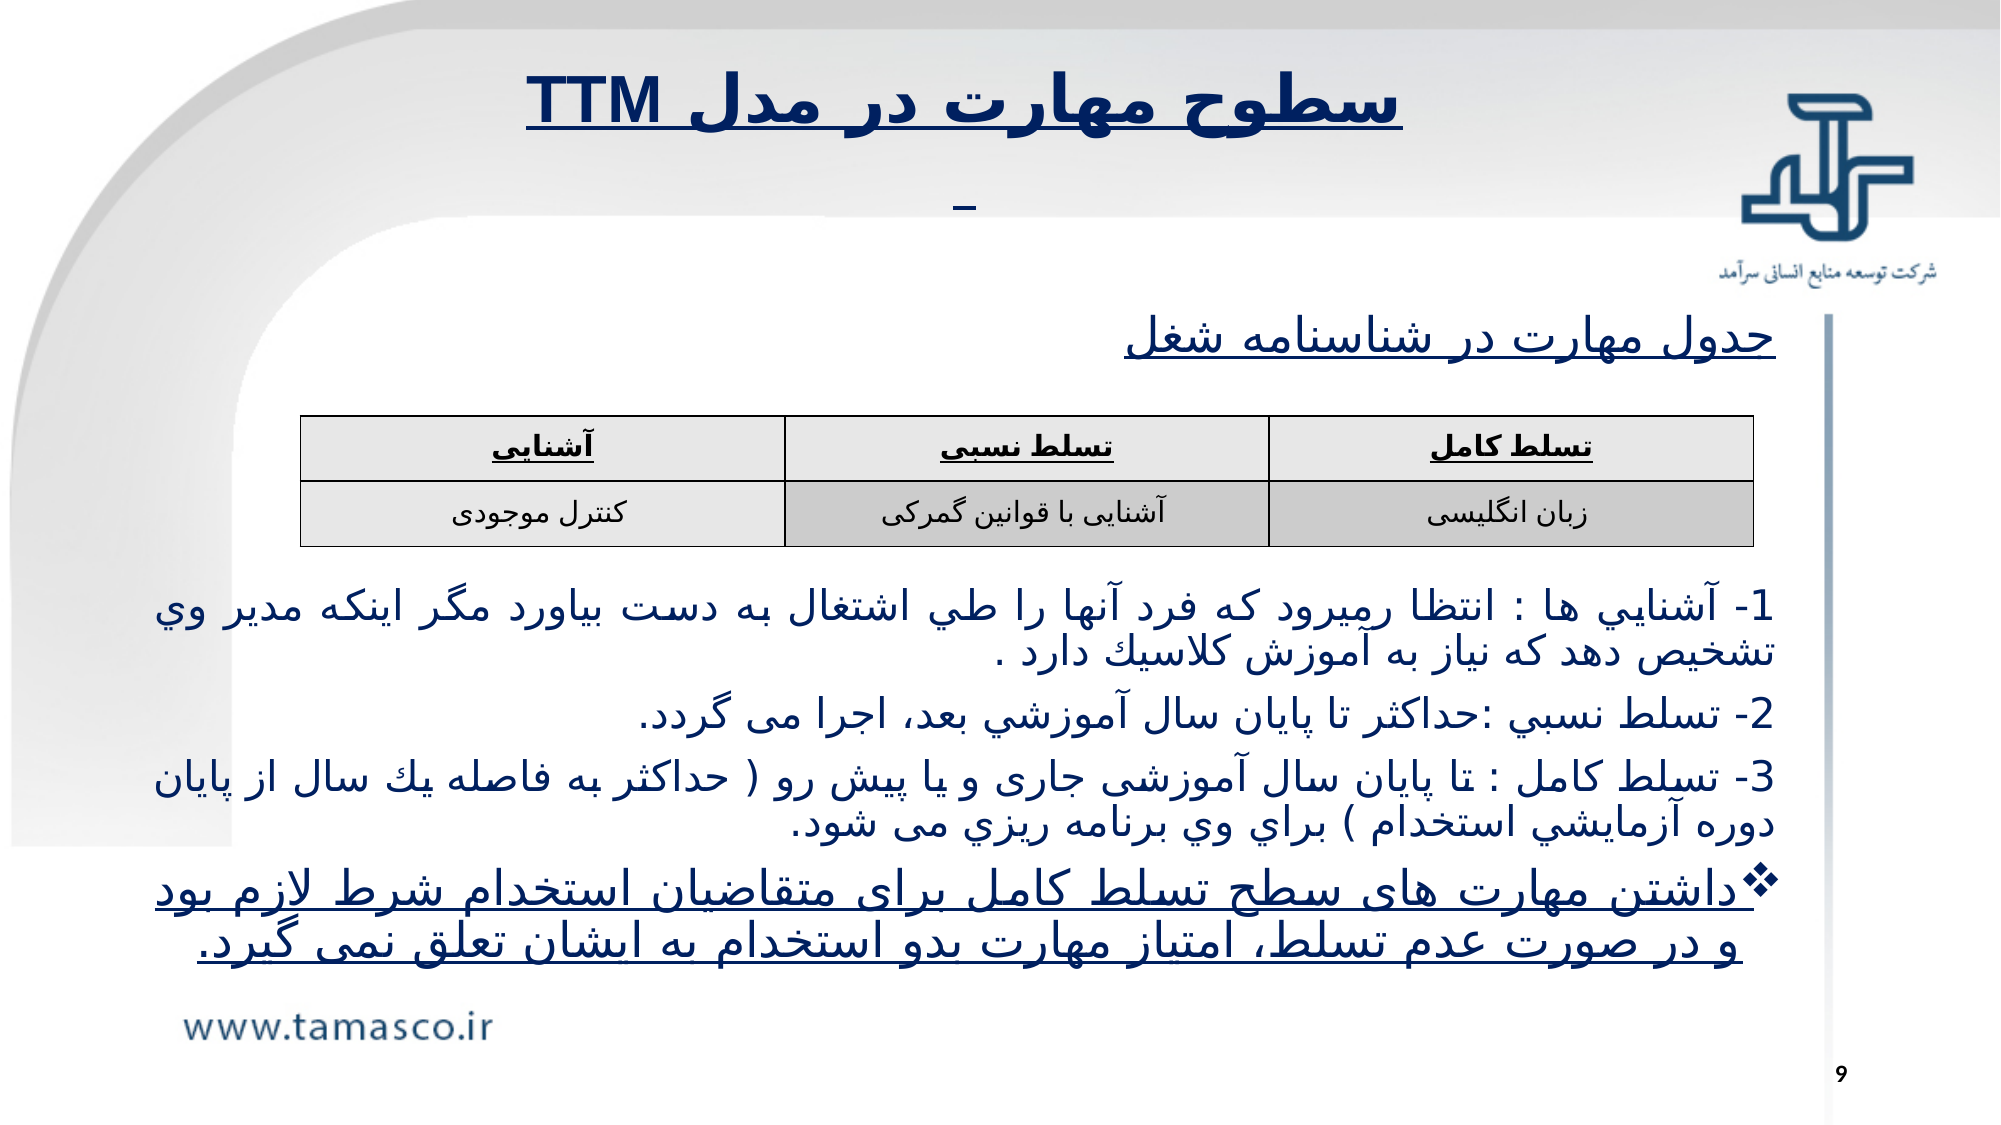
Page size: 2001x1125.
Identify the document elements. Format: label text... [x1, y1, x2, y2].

picture [0, 0, 2001, 1125]
table_cell آشنایی با قوانین گمرکی [786, 482, 1268, 546]
slide_number 9 [1412, 1042, 1863, 1103]
table_header تسلط نسبی [786, 417, 1268, 480]
table_cell زبان انگلیسی [1270, 482, 1753, 546]
text_box سطوح مهارت در مدل TTM [16, 80, 1913, 192]
table_header آشنایی [301, 417, 784, 480]
table_header تسلط کامل [1270, 417, 1753, 480]
table_cell کنترل موجودی [301, 482, 784, 546]
list جدول مهارت در شناسنامه شغل 1- آشنايي ها : انتظا رميرود كه فرد آنها را طي اشتغال به دست بياورد مگر اينكه مدير وي تشخيص دهد كه نياز به آموزش كلاسيك دارد . 2- تسلط نسبي :حداکثر تا پایان سال آموزشي بعد، اجرا می گردد. 3- تسلط كامل : تا پایان سال آموزشی جاری و یا پیش رو ( حداکثر به فاصله يك سال از پايان دوره آزمايشي استخدام ) براي وي برنامه ريزي می شود. داشتن مهارت های سطح تسلط کامل برای متقاضیان استخدام شرط لازم بود و در صورت عدم تسلط، امتیاز مهارت بدو استخدام به ایشان تعلق نمی گیرد. [137, 303, 1792, 1017]
